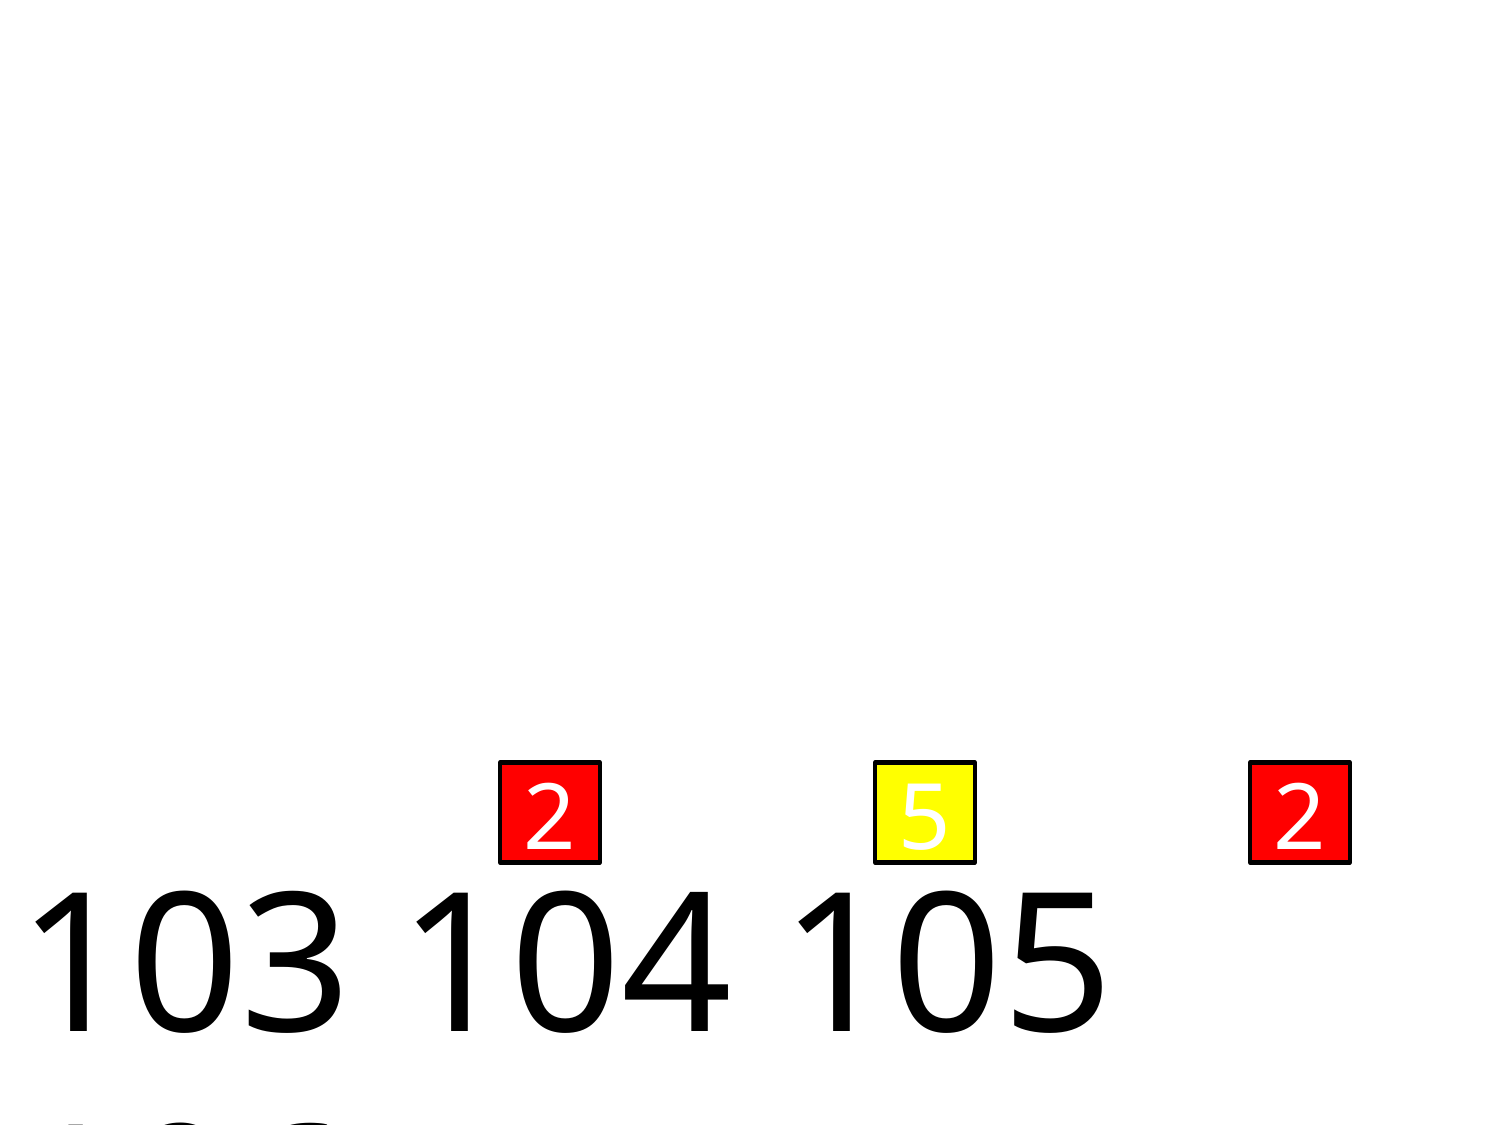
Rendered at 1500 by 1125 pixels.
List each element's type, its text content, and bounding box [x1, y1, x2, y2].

text_box 5 [873, 760, 977, 865]
text_box 103 104 105 106 [0, 829, 1500, 1125]
text_box 2 [1248, 760, 1352, 865]
text_box 2 [498, 760, 602, 865]
